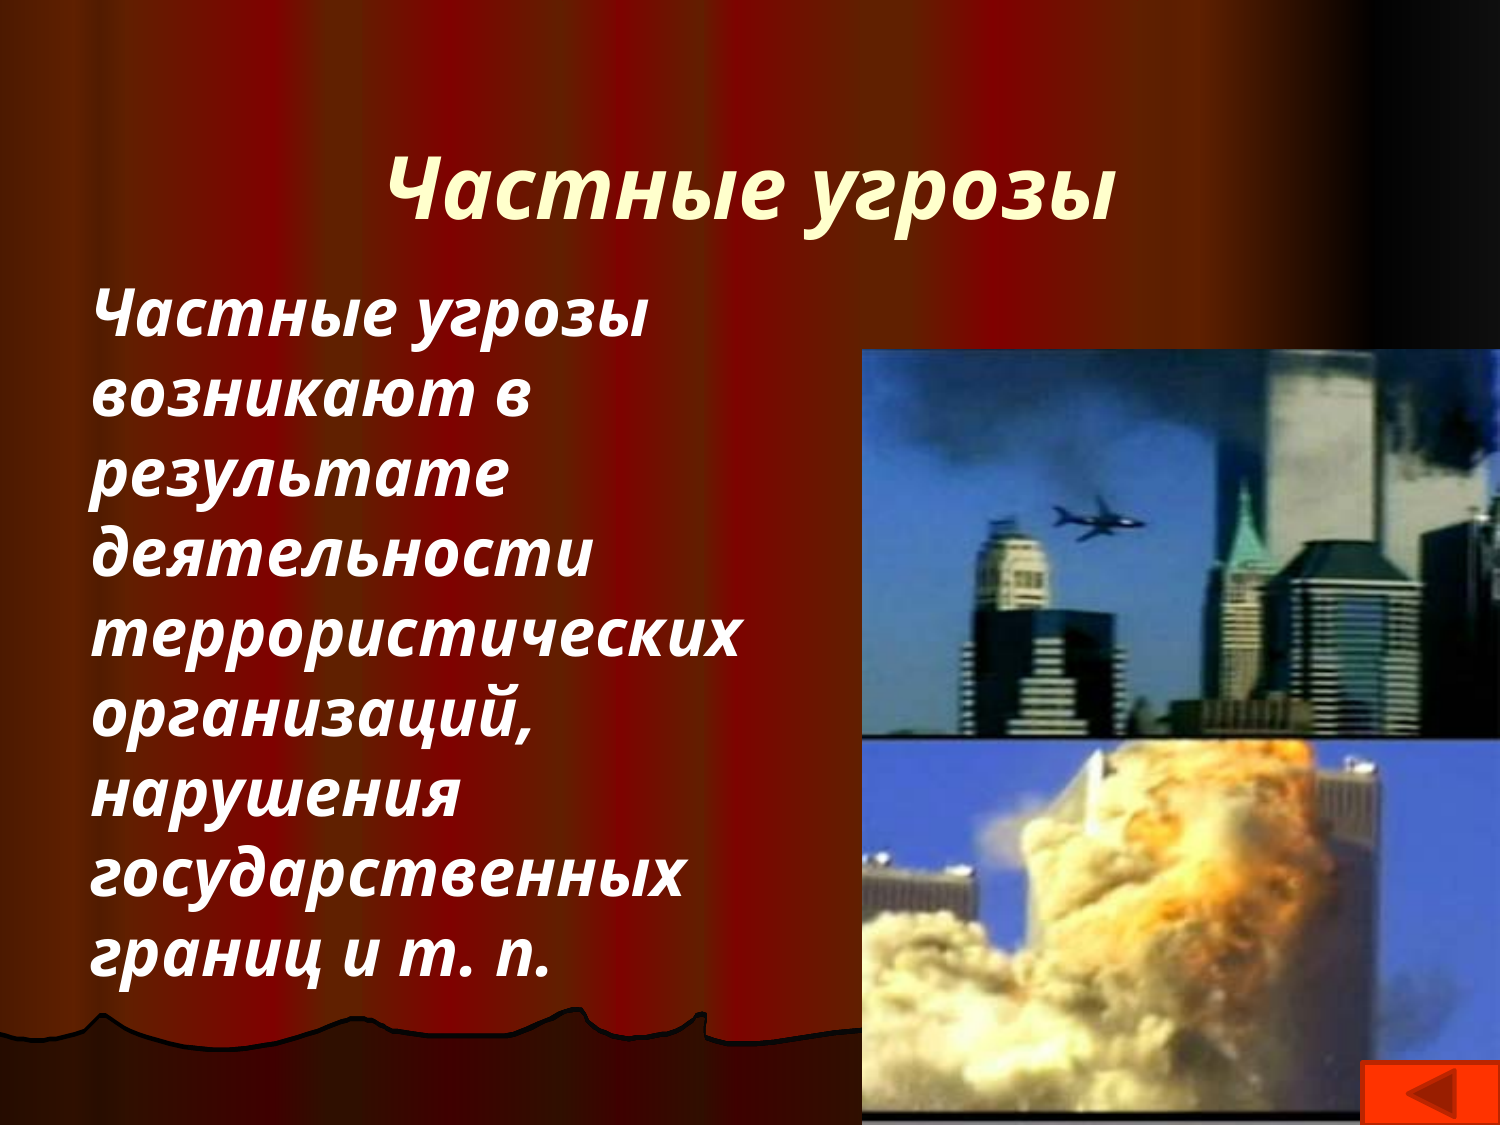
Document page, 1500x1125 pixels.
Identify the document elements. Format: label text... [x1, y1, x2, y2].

title Частные угрозы [74, 49, 1426, 238]
list Частные угрозы возникают в результате деятельности террористических организаций, нарушения государственных границ и т. п. [74, 262, 813, 1006]
picture [862, 349, 1500, 1125]
